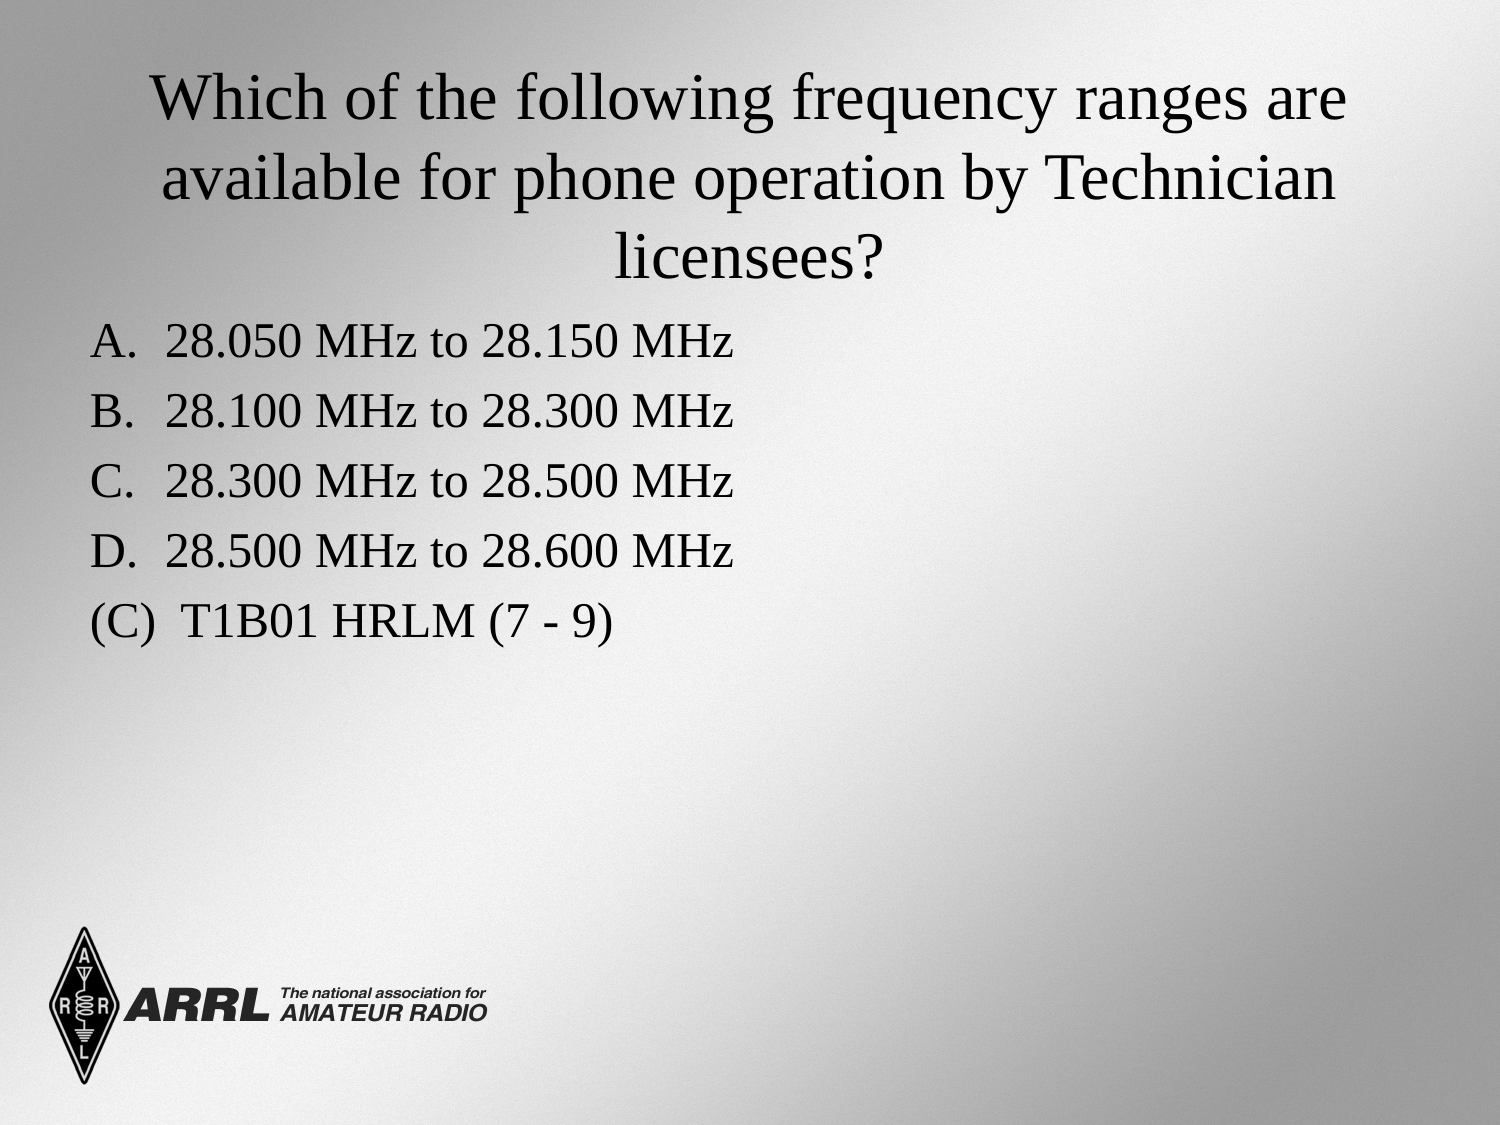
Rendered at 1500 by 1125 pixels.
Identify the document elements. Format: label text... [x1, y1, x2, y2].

list 28.050 MHz to 28.150 MHz 28.100 MHz to 28.300 MHz 28.300 MHz to 28.500 MHz 28.500 MHz to 28.600 MHz (C) T1B01 HRLM (7 - 9) [75, 299, 1425, 1005]
title Which of the following frequency ranges are available for phone operation by Technician licensees? [75, 45, 1425, 233]
picture [0, 0, 1500, 1125]
